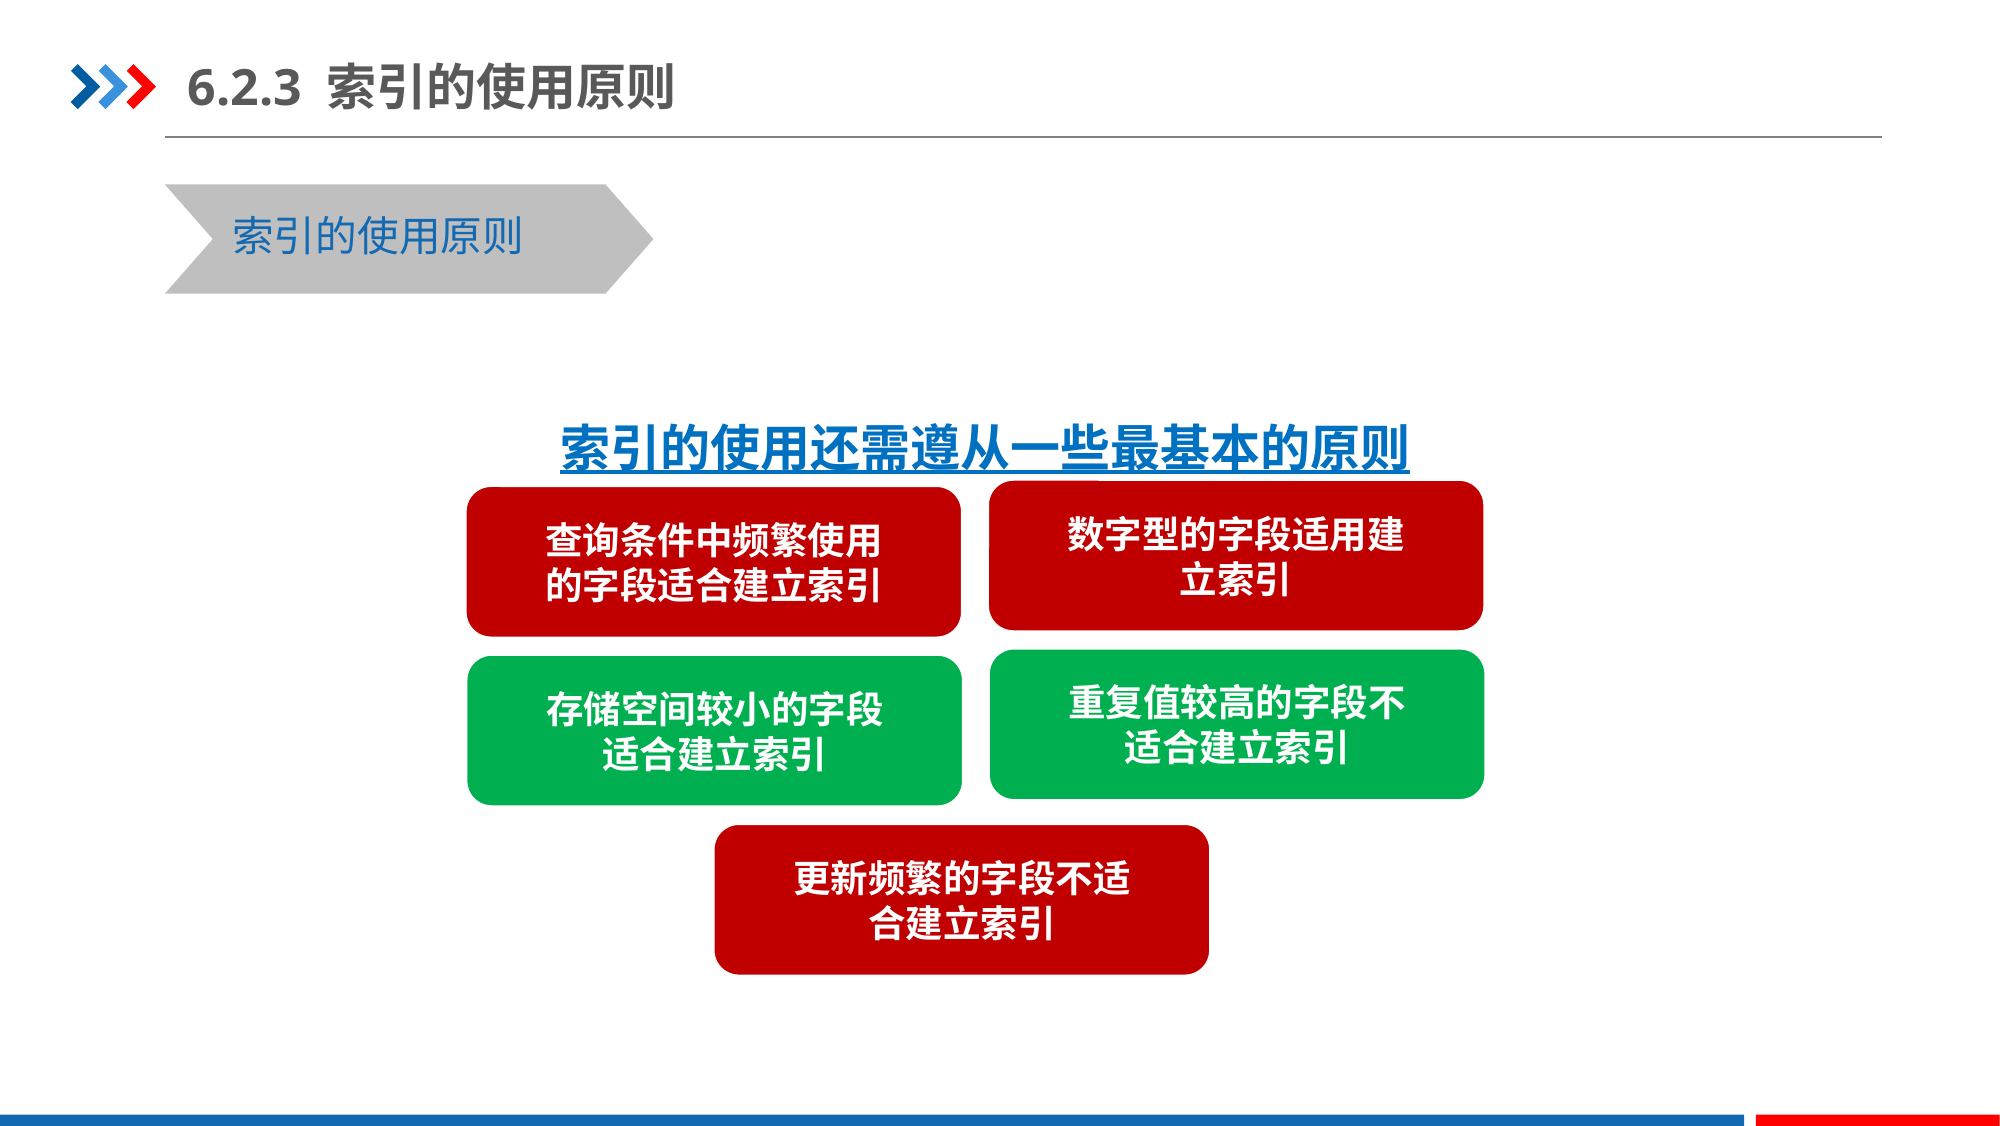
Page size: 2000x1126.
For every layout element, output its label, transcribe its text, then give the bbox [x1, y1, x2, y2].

text_box 查询条件中频繁使用 的字段适合建立索引 [463, 483, 965, 640]
text_box 重复值较高的字段不 适合建立索引 [986, 646, 1488, 803]
text_box [164, 184, 654, 294]
text_box 存储空间较小的字段 适合建立索引 [464, 652, 966, 809]
text_box 更新频繁的字段不适 合建立索引 [711, 821, 1213, 978]
text_box 6.2.3 索引的使用原则 [187, 43, 827, 127]
text_box 数字型的字段适用建 立索引 [985, 477, 1487, 634]
text_box 索引的使用原则 [217, 202, 539, 317]
text_box 索引的使用还需遵从一些最基本的原则 [484, 349, 1486, 485]
